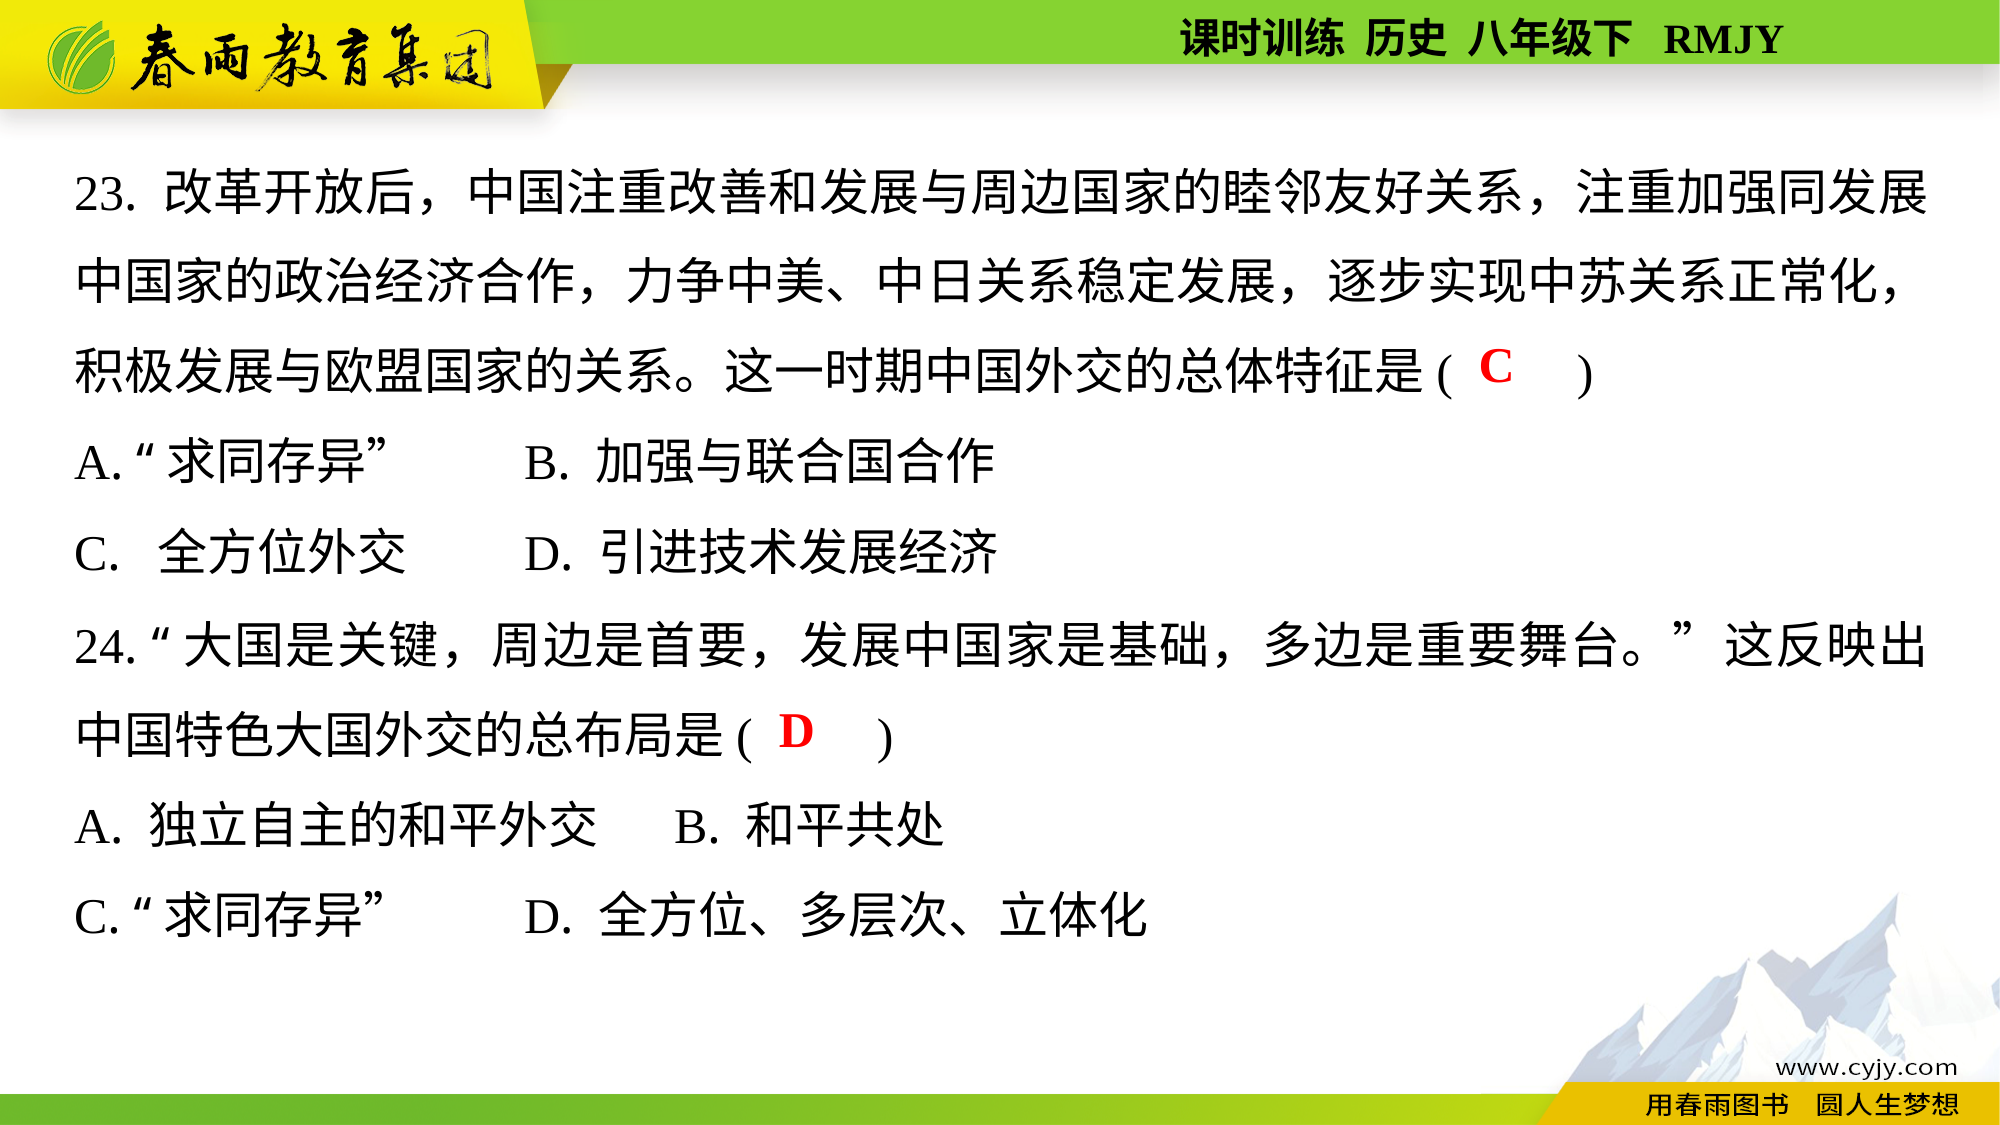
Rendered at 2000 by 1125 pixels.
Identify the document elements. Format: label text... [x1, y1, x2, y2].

text_box D [764, 690, 830, 765]
picture [0, 0, 2000, 1125]
list 23. 改革开放后，中国注重改善和发展与周边国家的睦邻友好关系，注重加强同发展中国家的政治经济合作，力争中美、中日关系稳定发展，逐步实现中苏关系正常化，积极发展与欧盟国家的关系。这一时期中国外交的总体特征是( ) A. “求同存异” B. 加强与联合国合作 C. 全方位外交 D. 引进技术发展经济 [59, 122, 1944, 576]
text_box C [1463, 324, 1530, 400]
text_box 24. “大国是关键，周边是首要，发展中国家是基础，多边是重要舞台。”这反映出中国特色大国外交的总布局是( ) A. 独立自主的和平外交 B. 和平共处 C. “求同存异” D. 全方位、多层次、立体化 [59, 576, 1944, 952]
